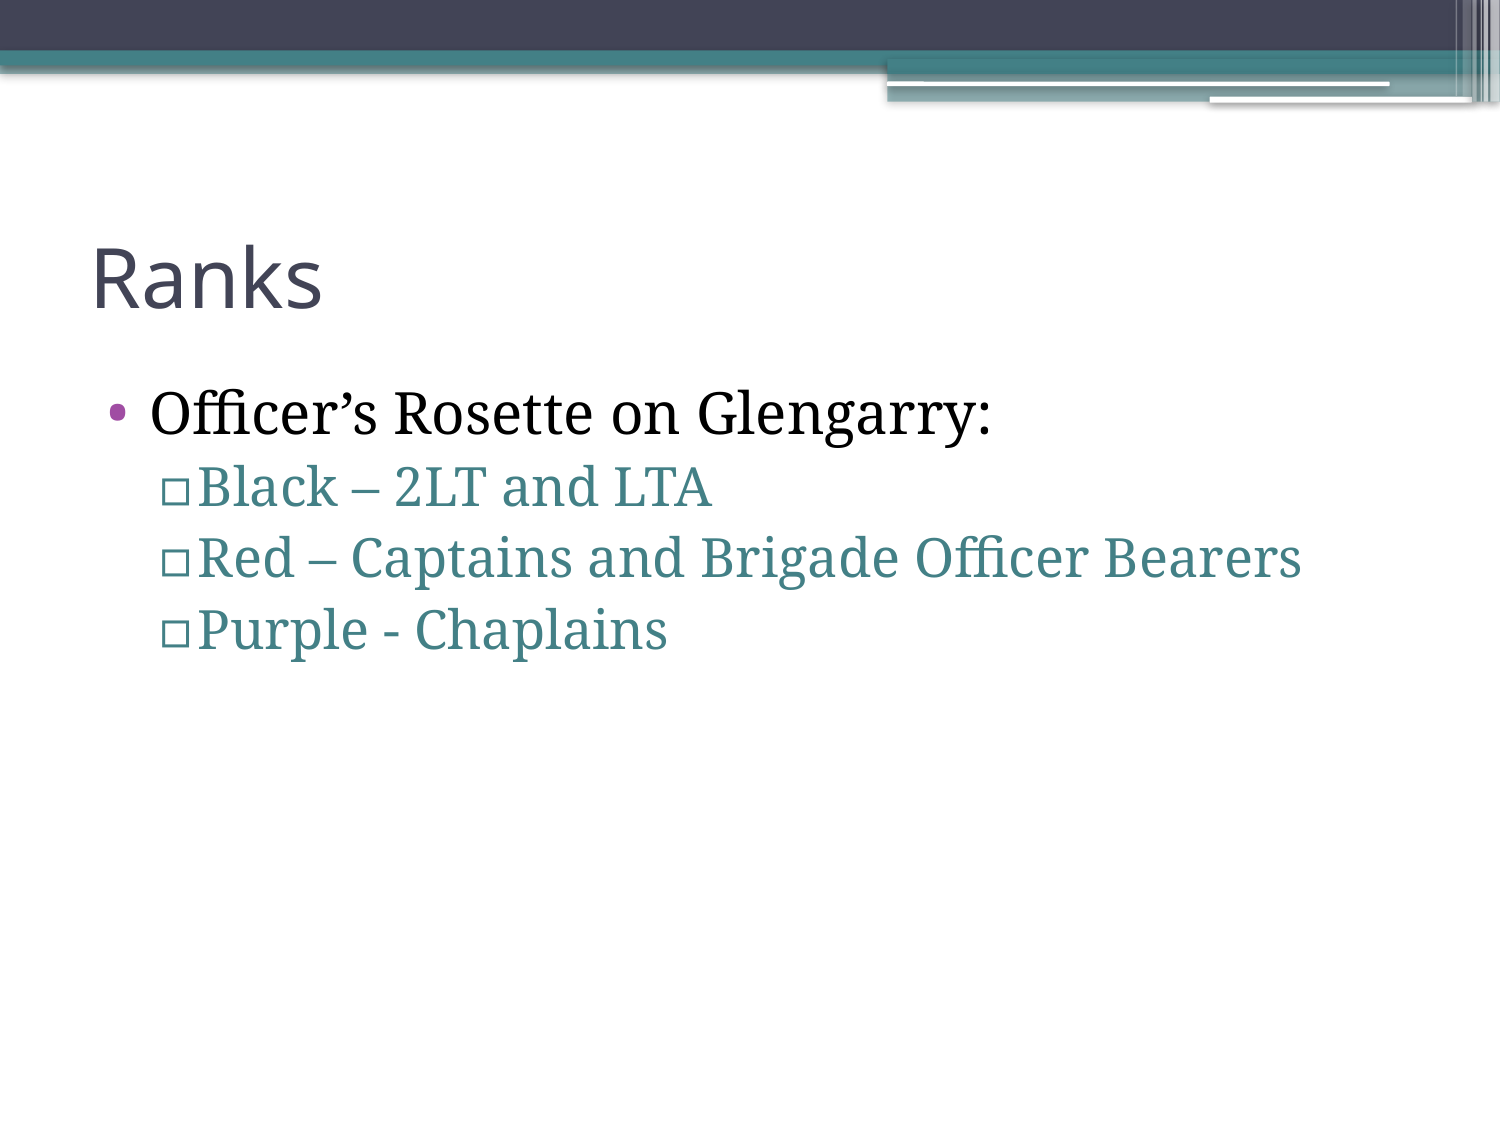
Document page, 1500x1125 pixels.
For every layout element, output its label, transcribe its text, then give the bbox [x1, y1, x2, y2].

list Officer’s Rosette on Glengarry: Black – 2LT and LTA Red – Captains and Brigade Officer Bearers Purple - Chaplains [75, 368, 1425, 1079]
title Ranks [75, 187, 1425, 363]
